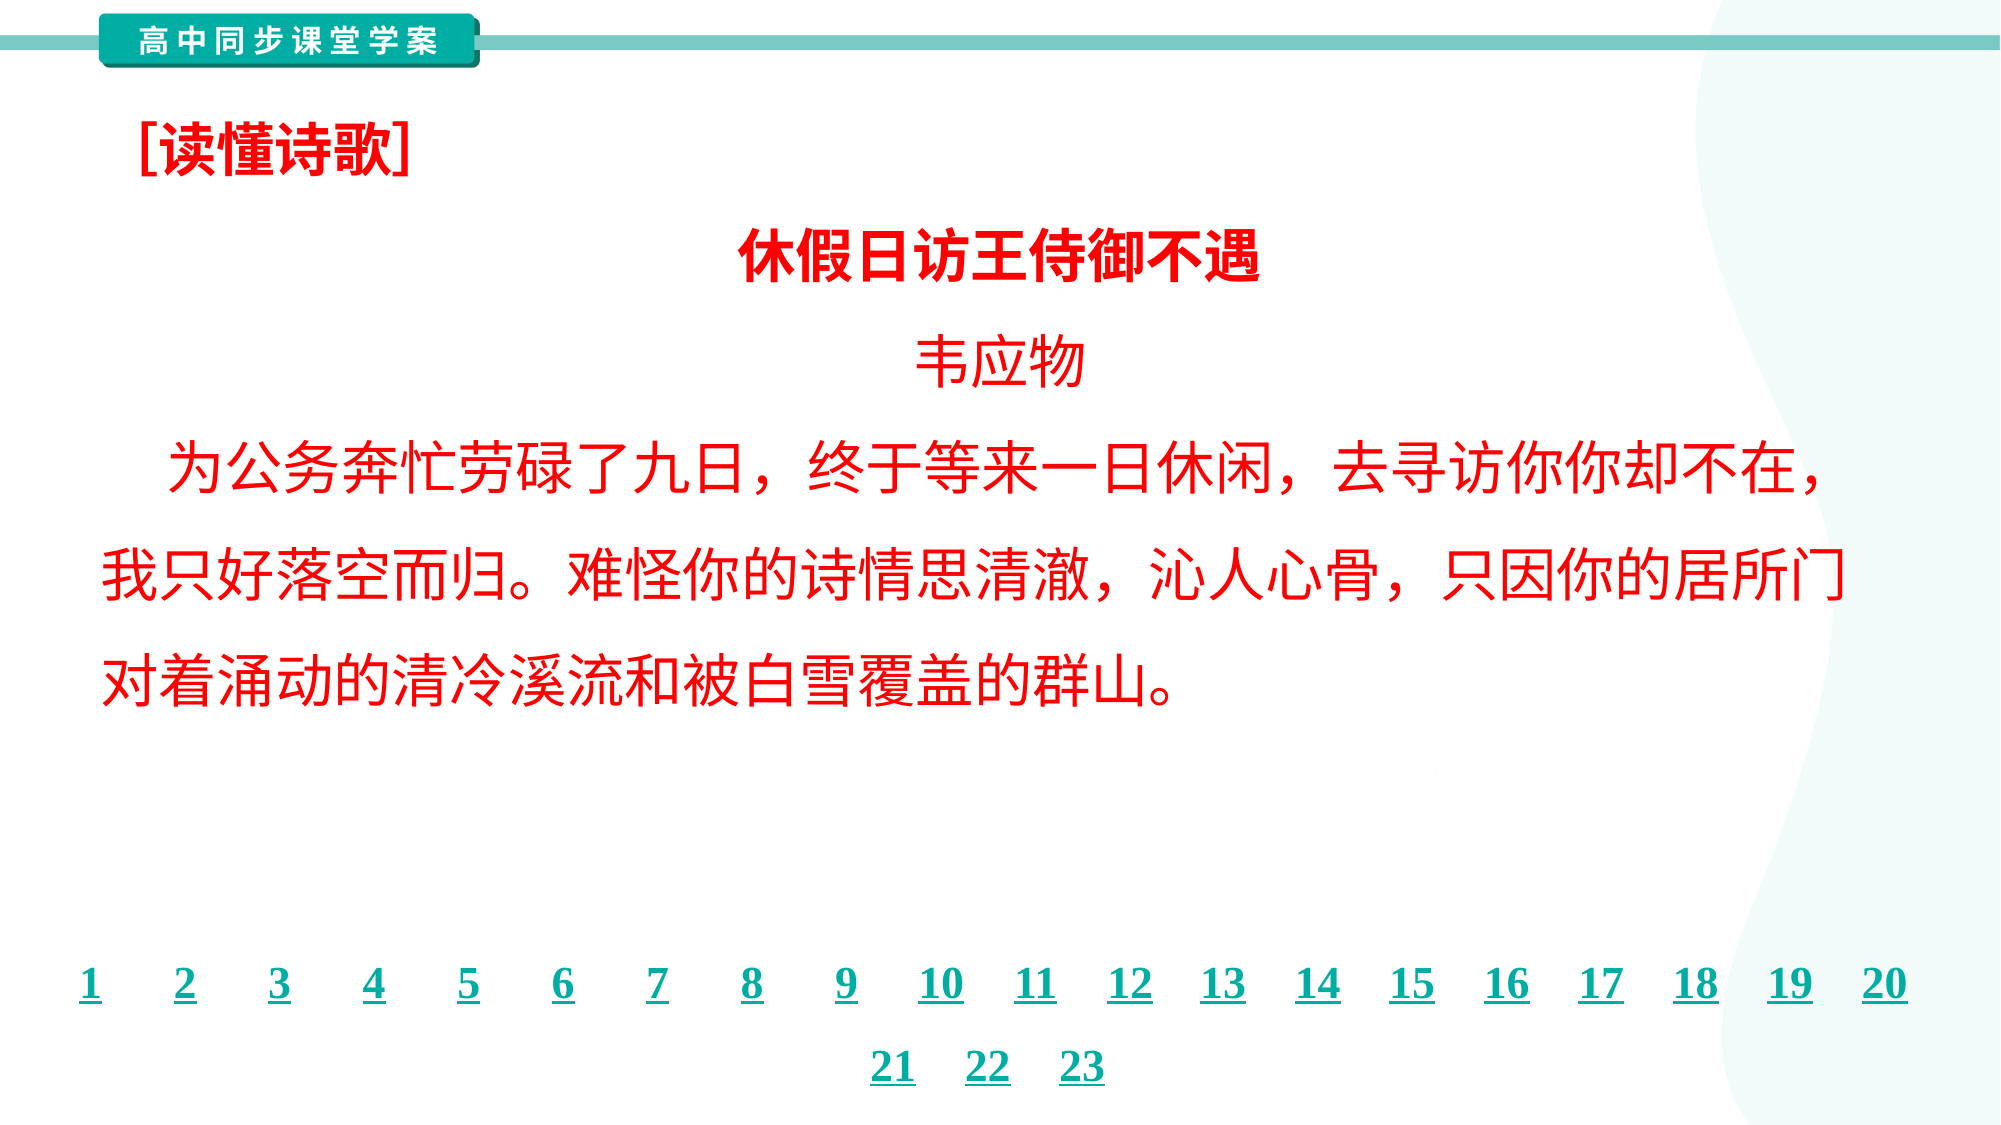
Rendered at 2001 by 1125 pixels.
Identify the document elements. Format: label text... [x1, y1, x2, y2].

text_box ［读懂诗歌］ 休假日访王侍御不遇 韦应物 为公务奔忙劳碌了九日，终于等来一日休闲，去寻访你你却不在， 我只好落空而归。难怪你的诗情思清澈，沁人心骨，只因你的居所门 对着涌动的清冷溪流和被白雪覆盖的群山。 [100, 76, 1899, 715]
picture [0, 0, 2000, 1125]
